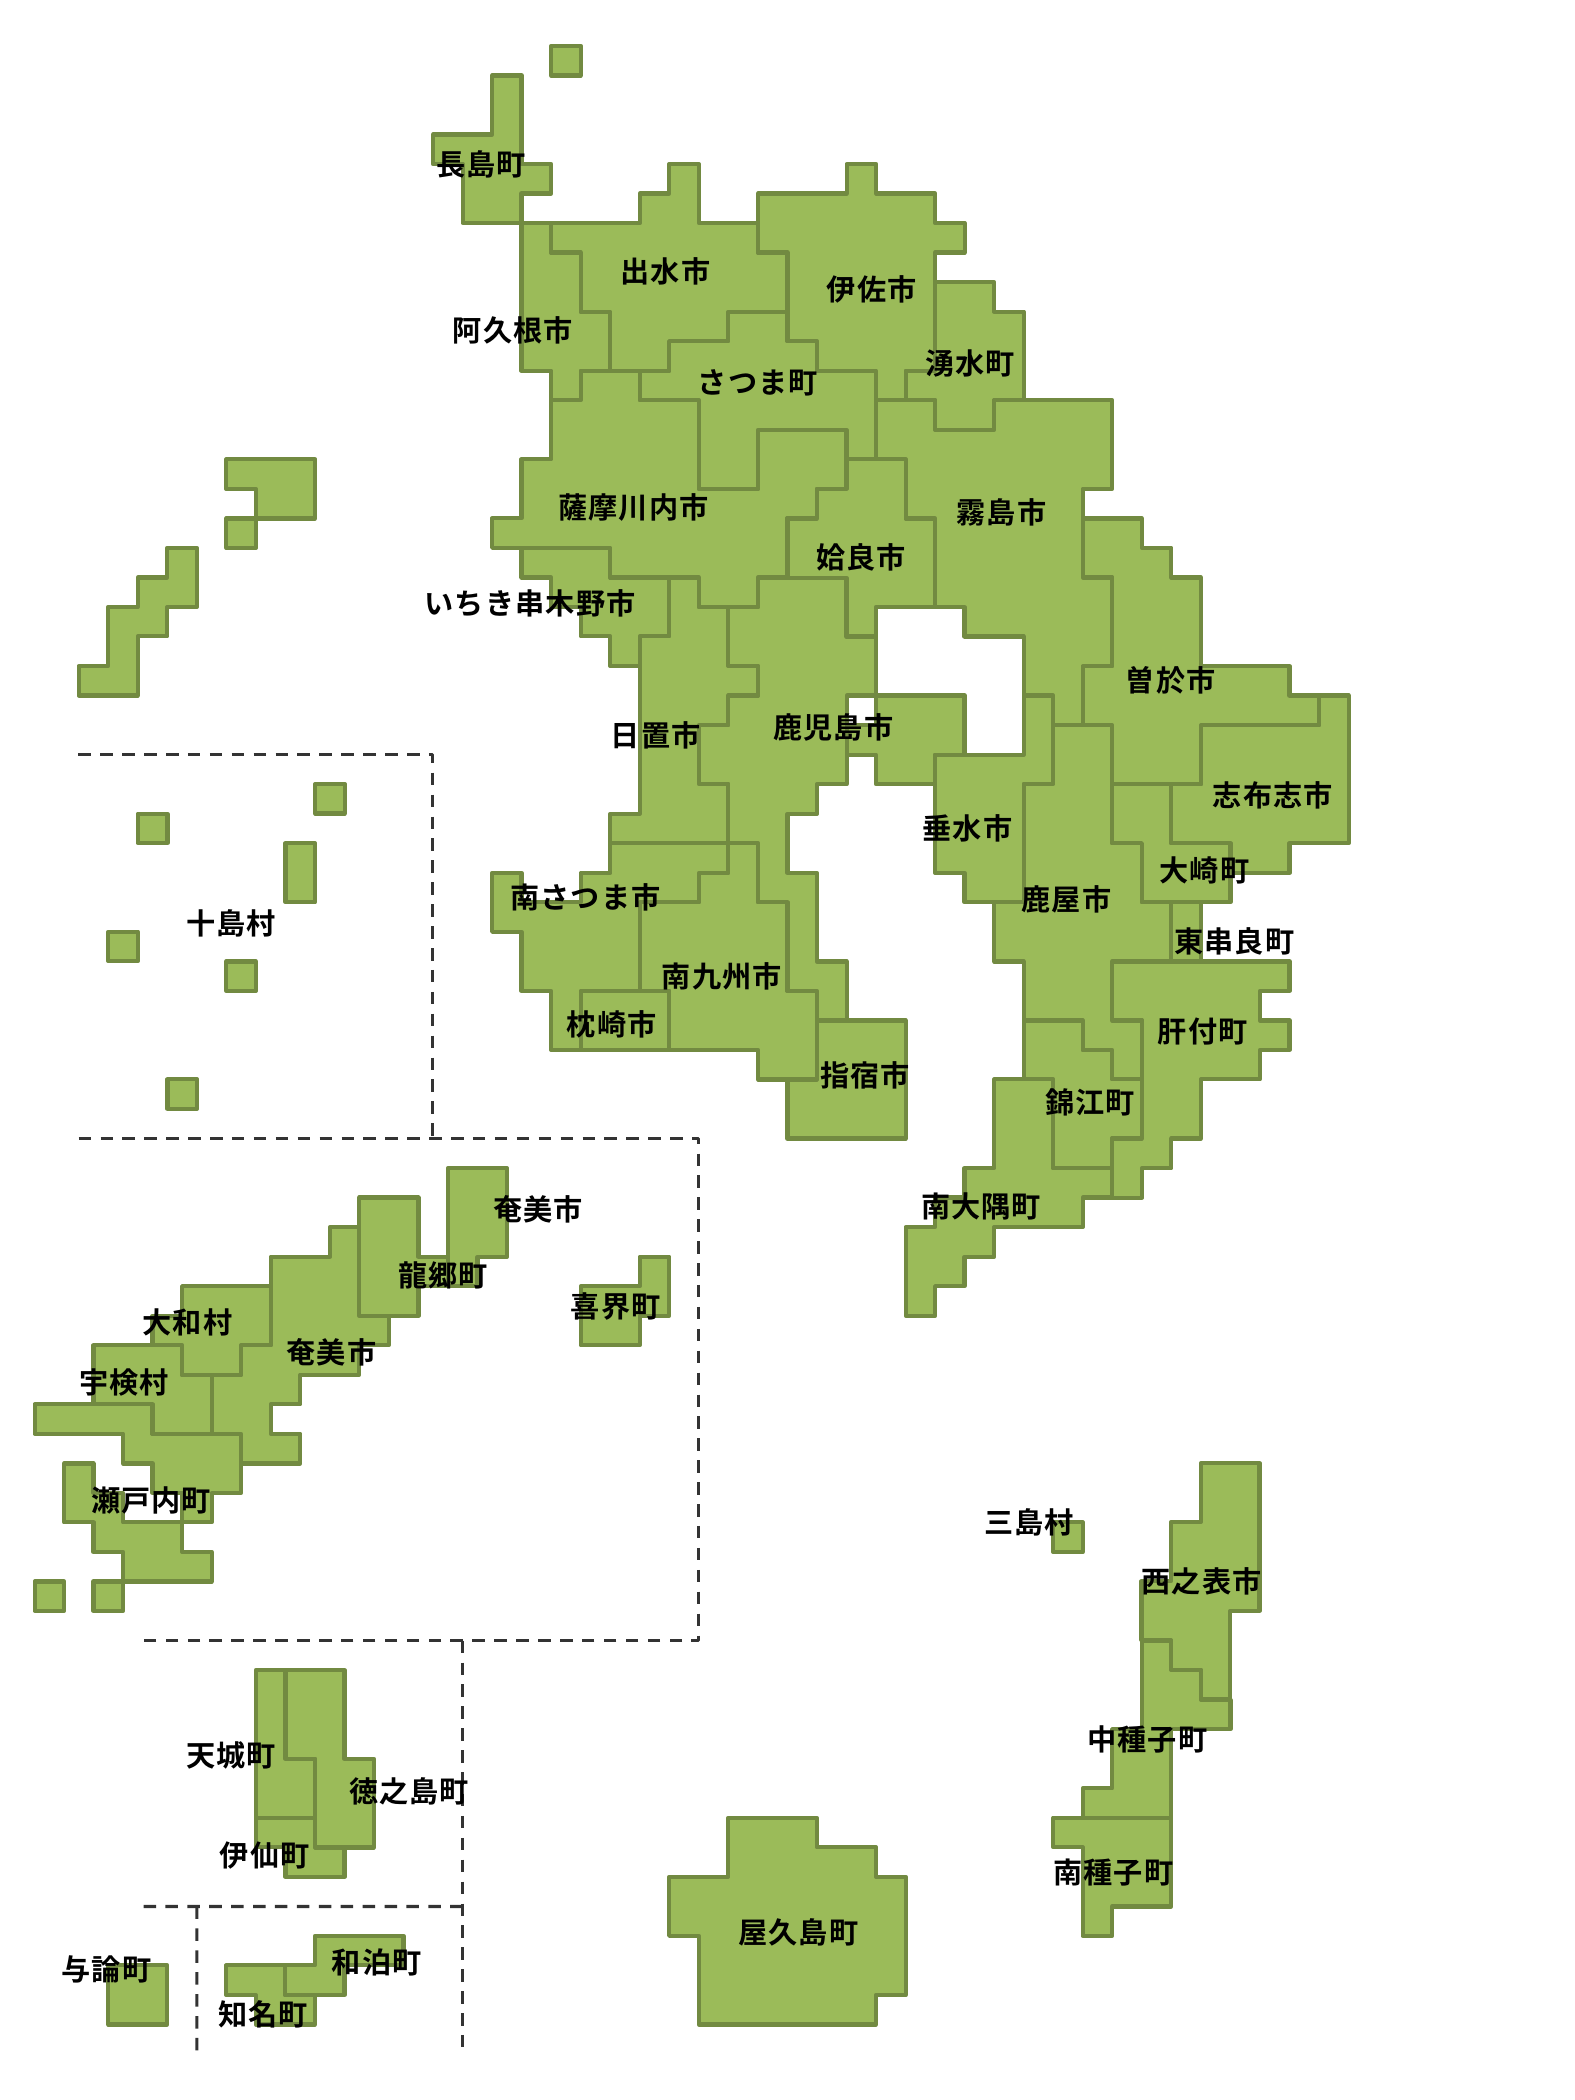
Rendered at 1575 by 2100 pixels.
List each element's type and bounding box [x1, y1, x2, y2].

text_box [34, 45, 1350, 2055]
